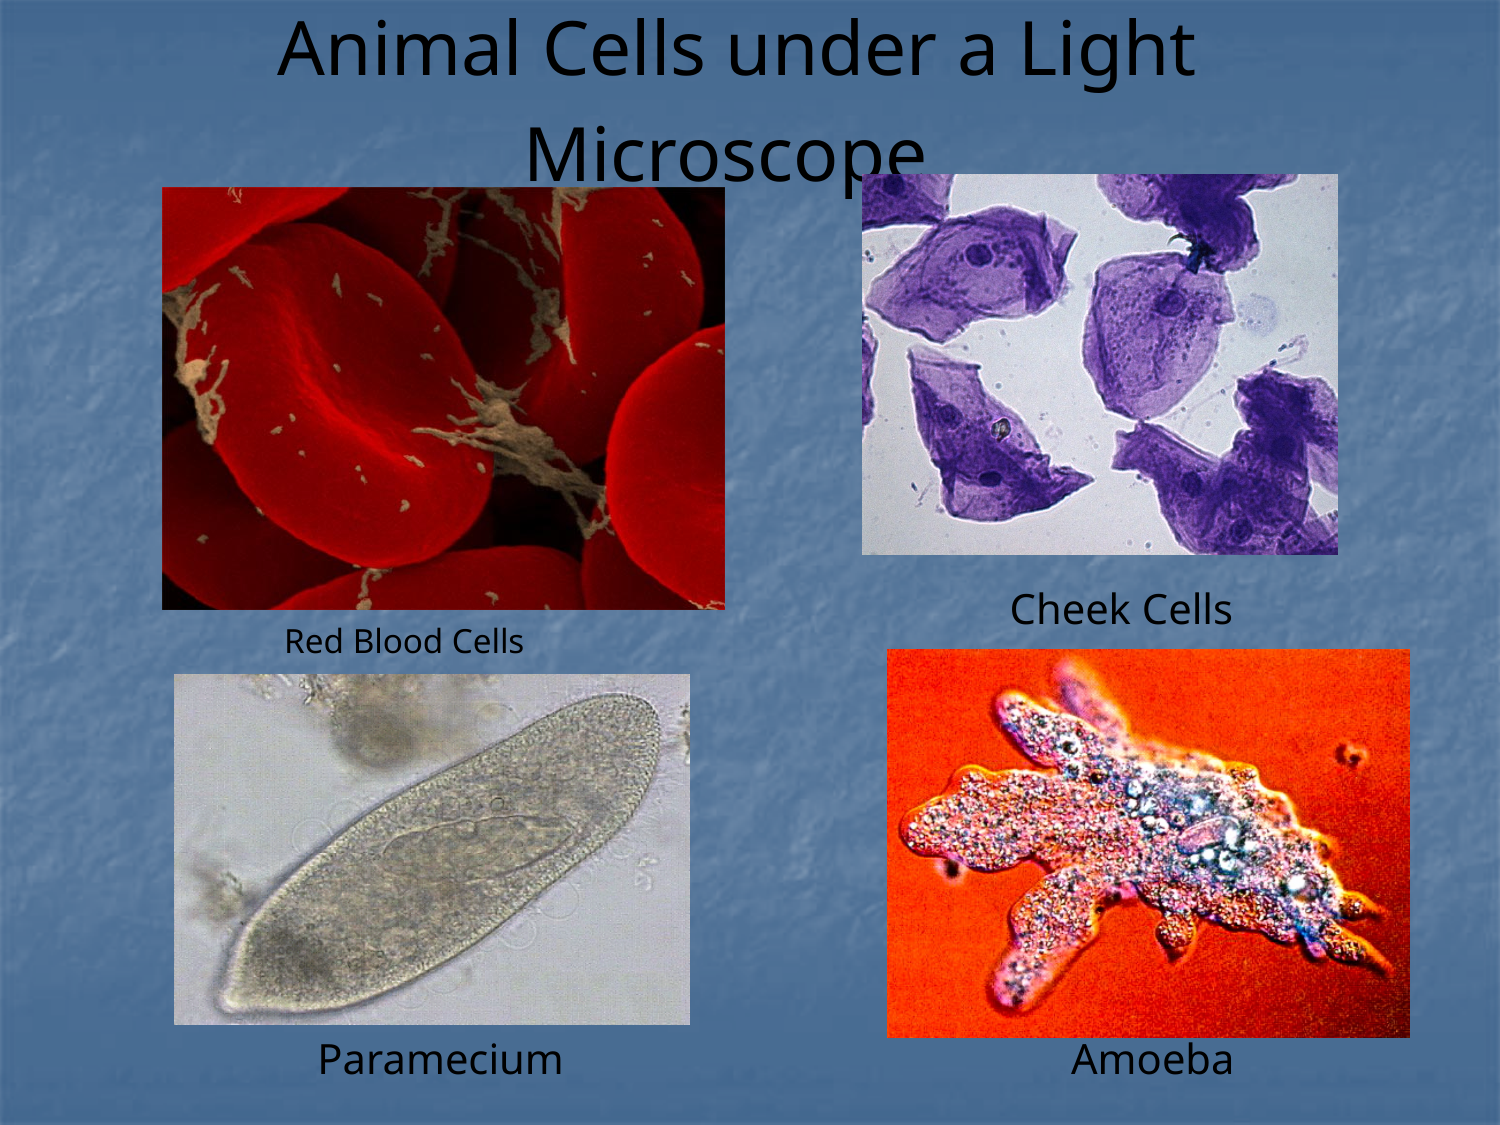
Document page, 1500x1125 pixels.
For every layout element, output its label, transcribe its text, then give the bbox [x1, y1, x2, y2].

text_box Cheek Cells [994, 575, 1249, 640]
text_box Paramecium [302, 1033, 579, 1090]
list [174, 674, 690, 1025]
text_box Amoeba [1056, 1047, 1250, 1090]
title Animal Cells under a Light Microscope [62, 0, 1413, 201]
text_box Red Blood Cells [269, 619, 540, 668]
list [862, 174, 1338, 556]
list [162, 187, 726, 610]
picture [887, 649, 1410, 1038]
